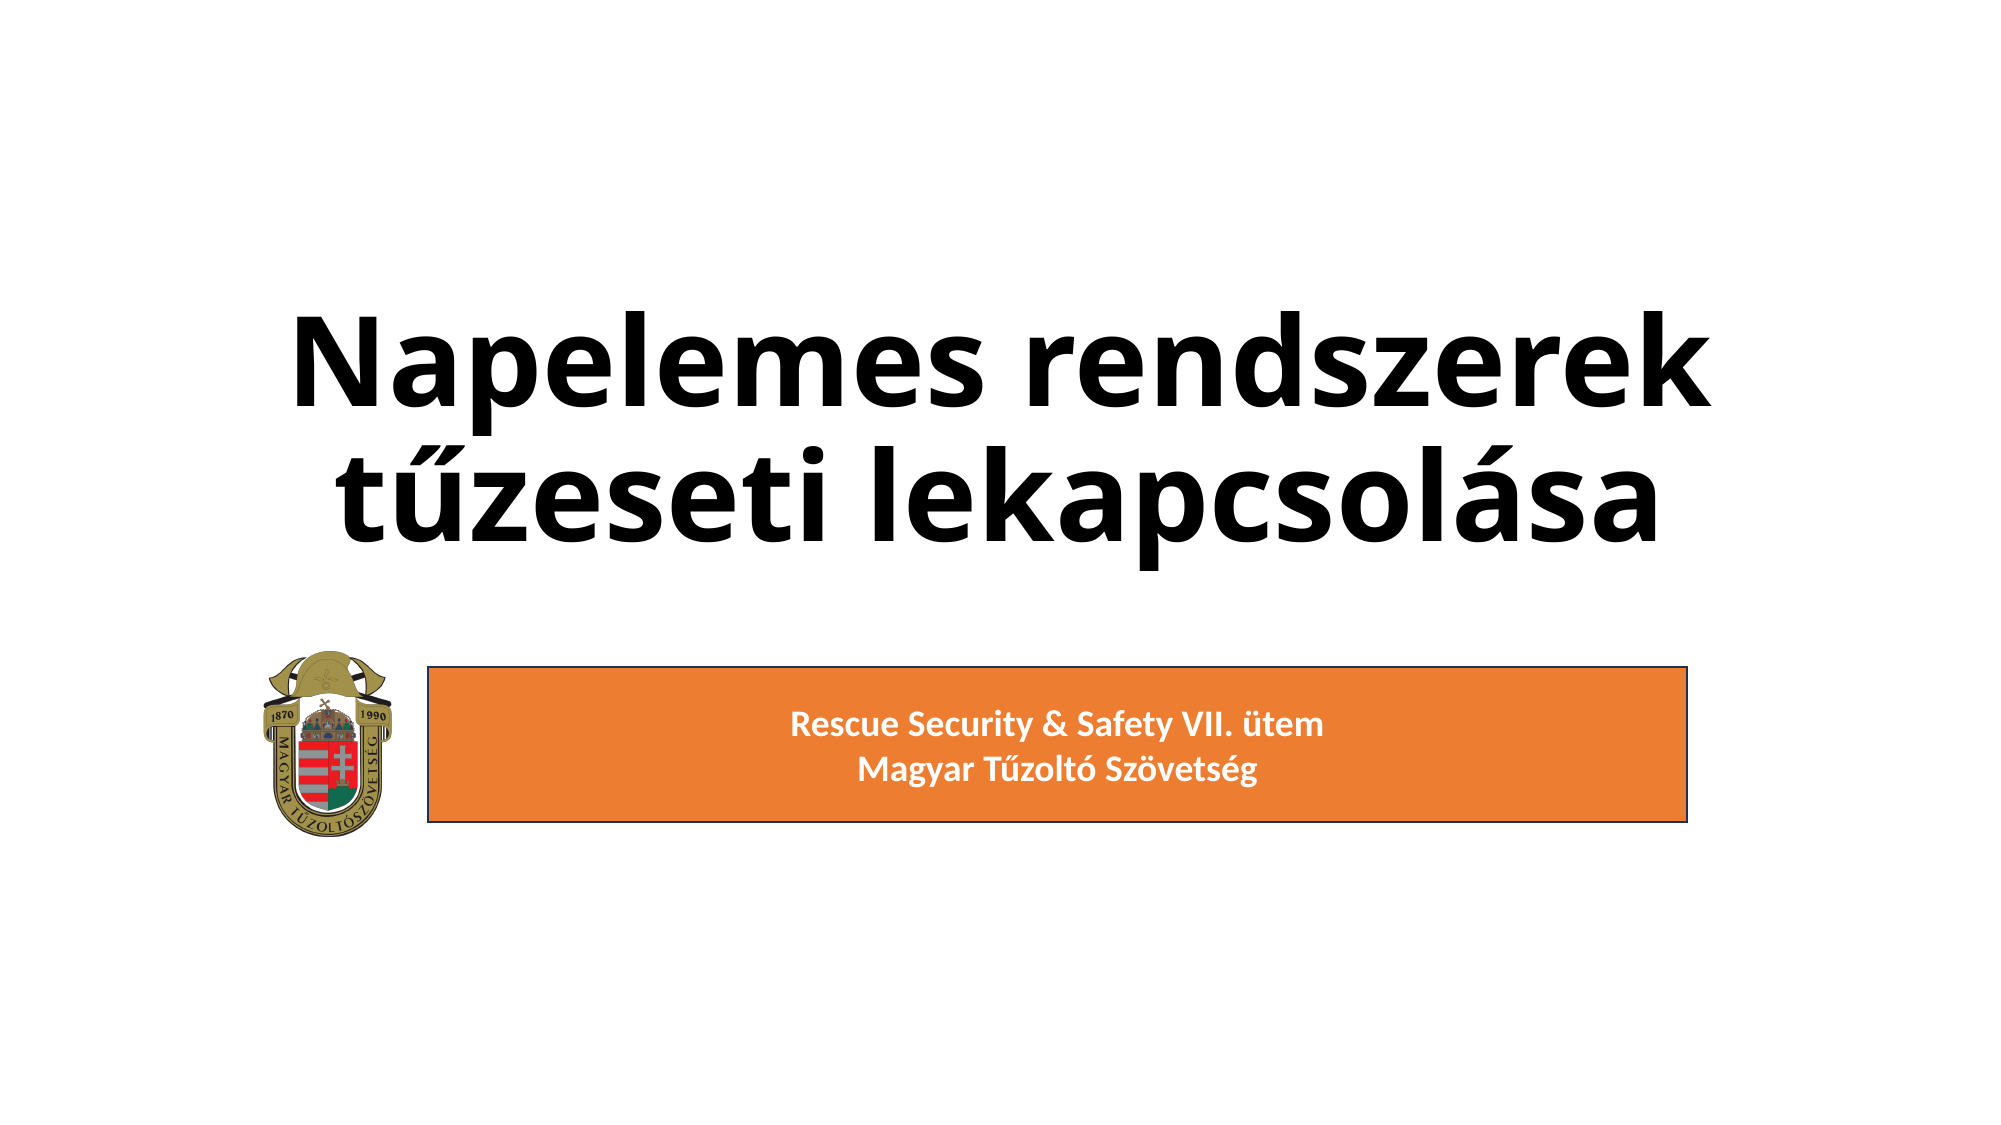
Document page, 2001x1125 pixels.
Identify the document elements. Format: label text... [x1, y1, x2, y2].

picture [234, 651, 421, 837]
title Napelemes rendszerek tűzeseti lekapcsolása [249, 184, 1750, 576]
